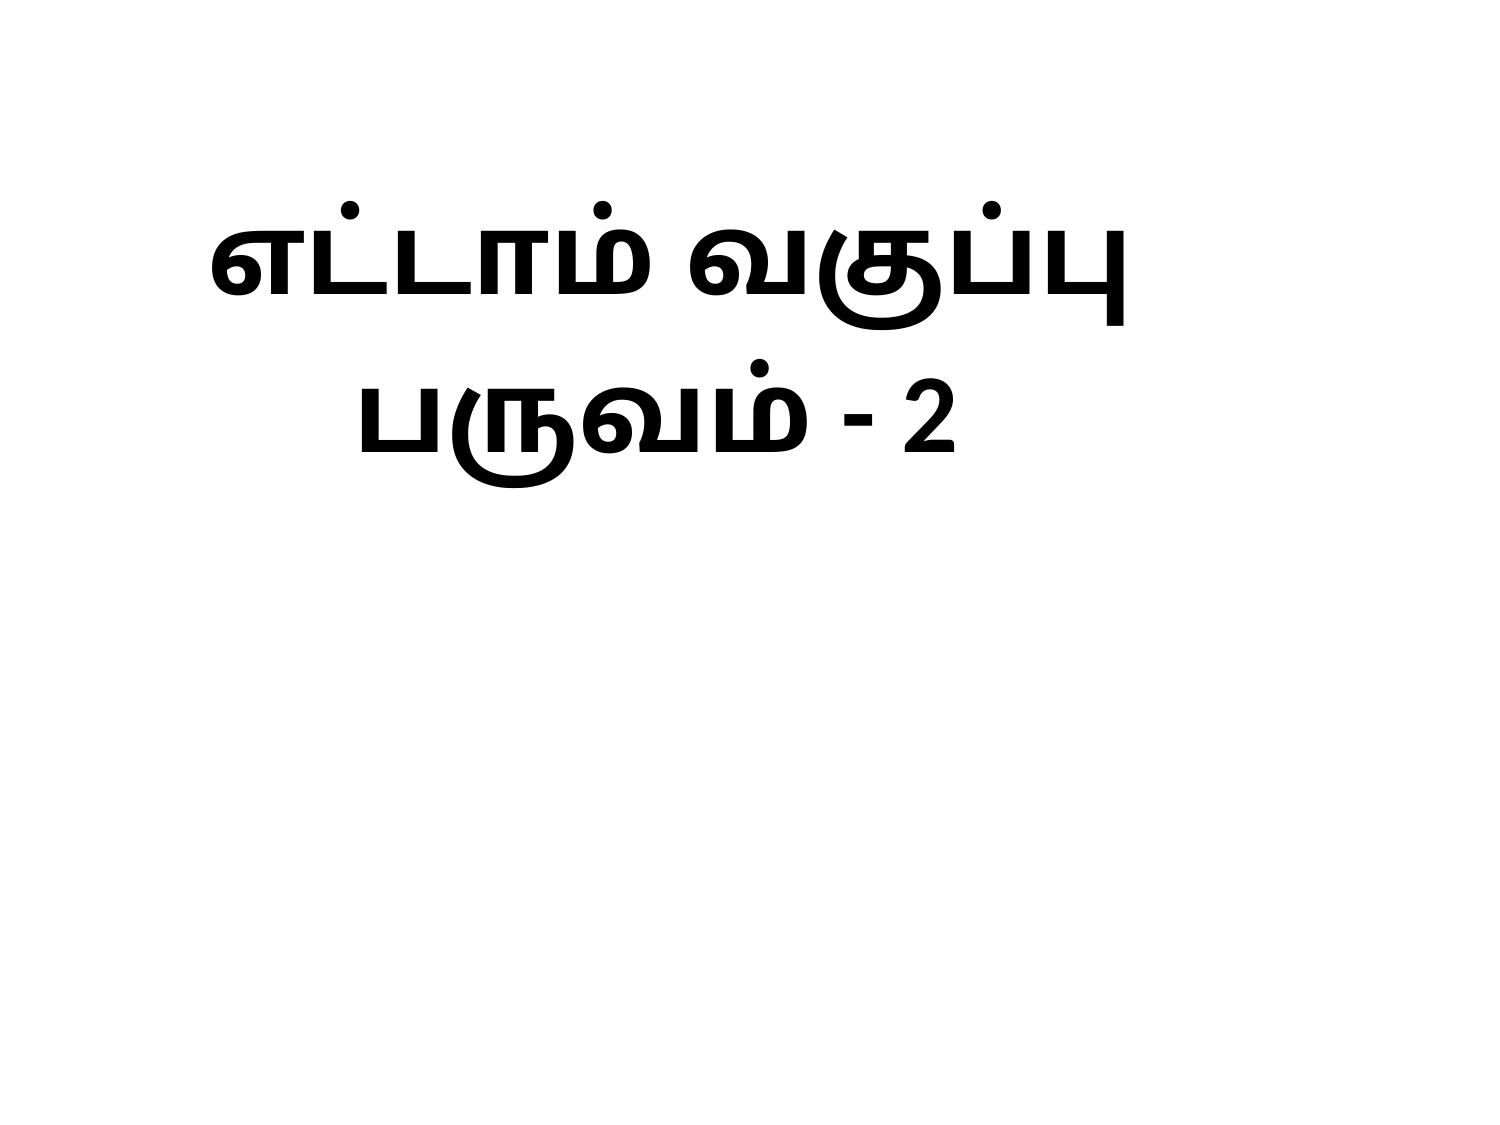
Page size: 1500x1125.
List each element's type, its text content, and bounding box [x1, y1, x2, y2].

list எட்டாம் வகுப்பு பருவம் - 2 [75, 174, 1425, 1005]
